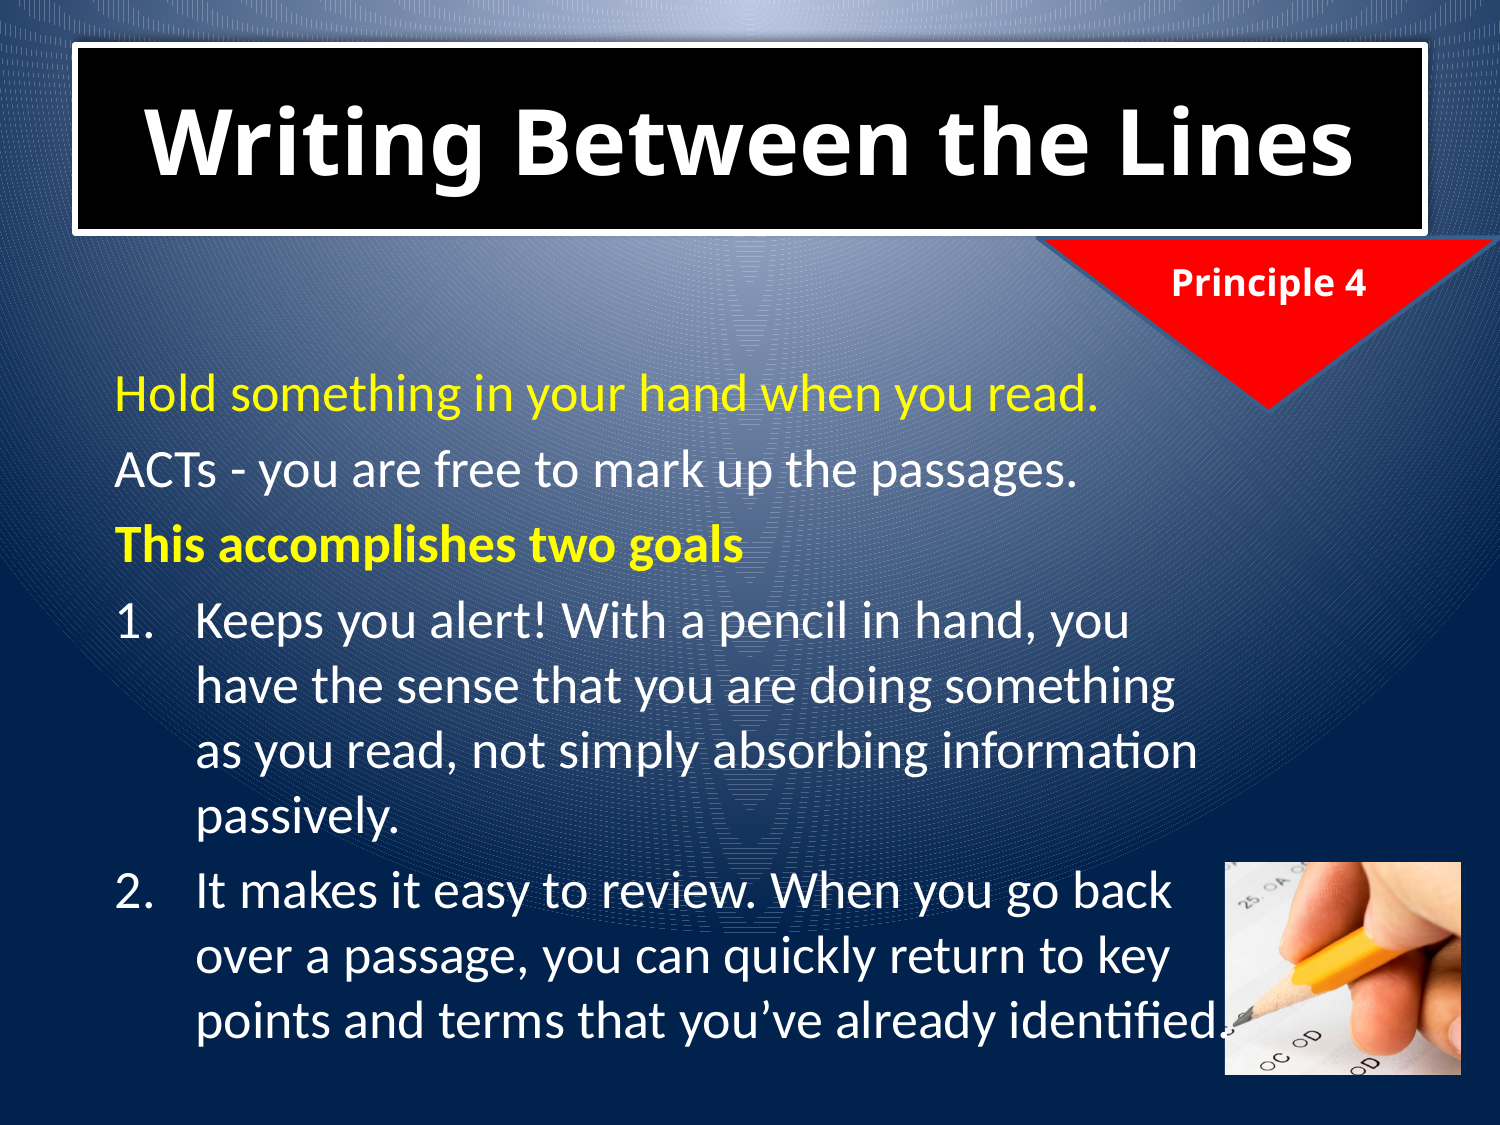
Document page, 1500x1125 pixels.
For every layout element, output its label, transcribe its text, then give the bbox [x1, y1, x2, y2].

picture [1224, 862, 1461, 1076]
text_box Principle 4 [1035, 235, 1500, 415]
title Writing Between the Lines [72, 42, 1428, 236]
list Hold something in your hand when you read. ACTs - you are free to mark up the passages. This accomplishes two goals Keeps you alert! With a pencil in hand, you have the sense that you are doing something as you read, not simply absorbing information passively. It makes it easy to review. When you go back over a passage, you can quickly return to key points and terms that you’ve already identified. [99, 350, 1250, 1093]
